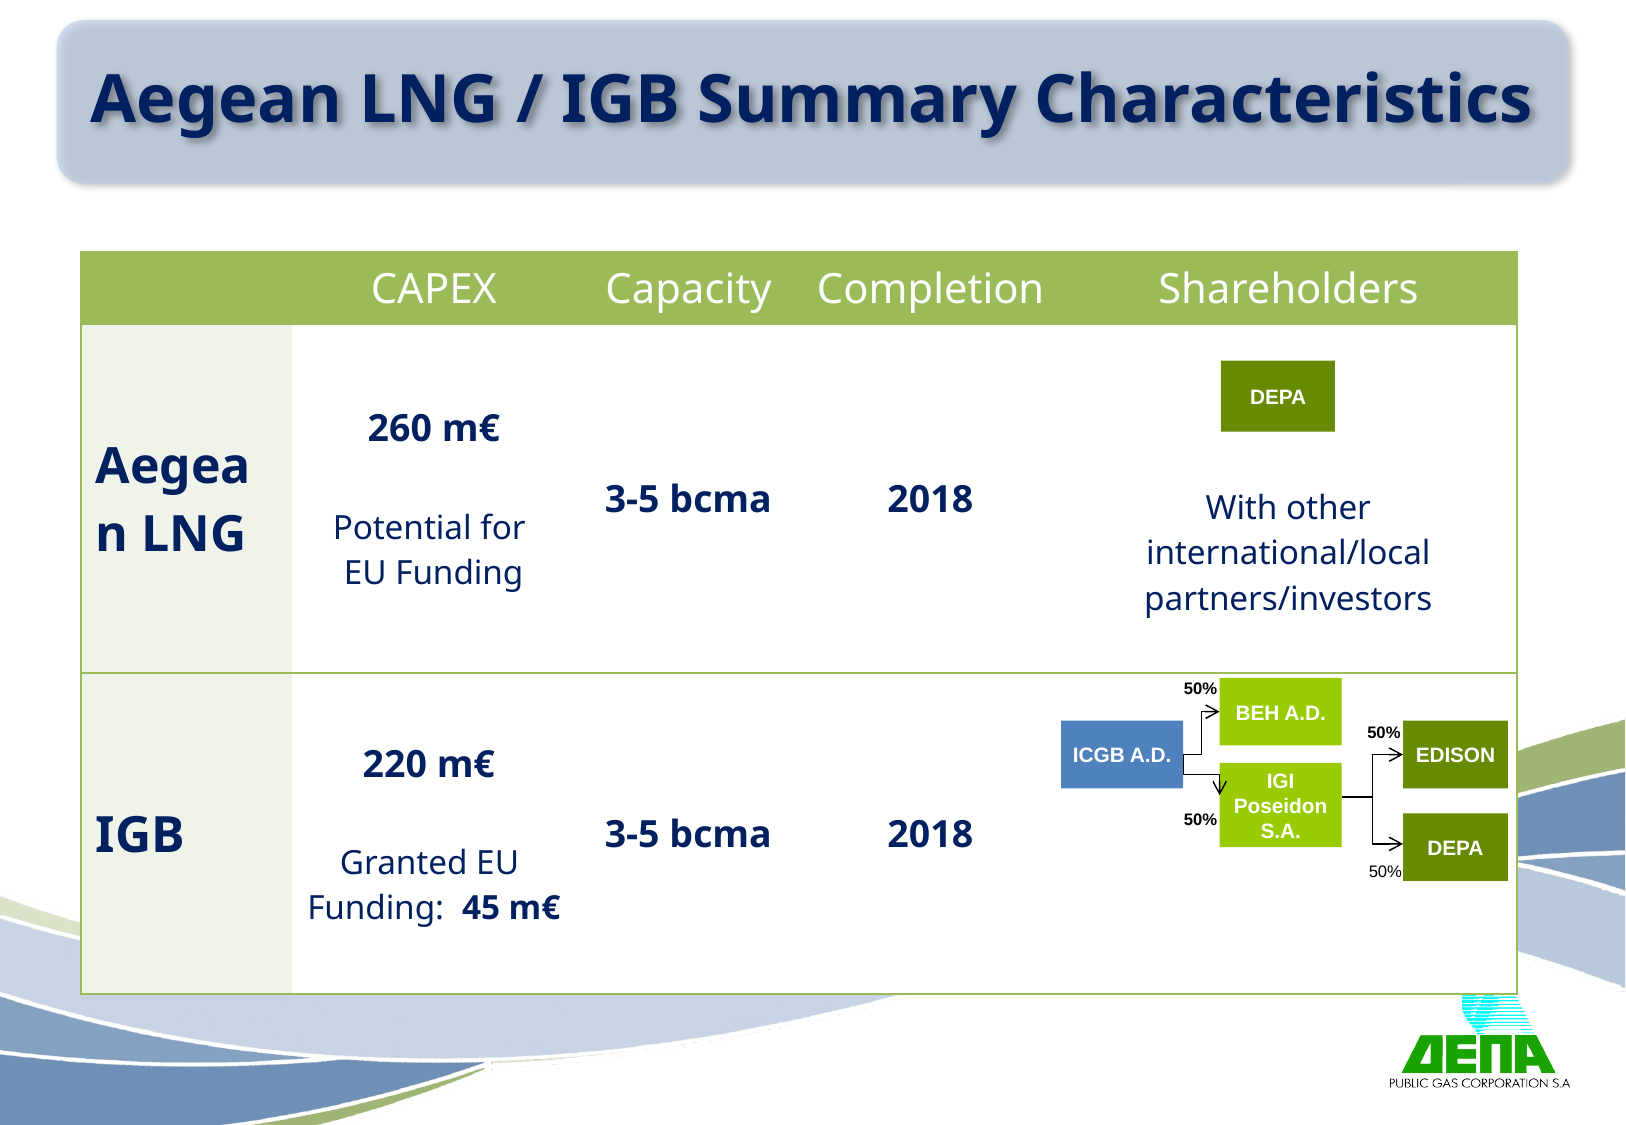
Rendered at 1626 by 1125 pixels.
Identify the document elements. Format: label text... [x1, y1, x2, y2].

table_header CAPEX [292, 252, 576, 323]
table_header Capacity [576, 252, 801, 323]
title Aegean LNG / IGB Summary Characteristics [74, 2, 1551, 190]
table_cell IGB [82, 674, 292, 993]
table_cell 2018 [801, 325, 1060, 672]
table_cell 2018 [801, 674, 1060, 993]
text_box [1060, 677, 1509, 882]
table_cell [1060, 674, 1516, 993]
table_cell Aegean LNG [82, 325, 292, 672]
picture [1358, 929, 1600, 1125]
table_cell 260 m€ Potential for EU Funding [292, 325, 576, 672]
table_header [82, 252, 292, 323]
table_header Completion [801, 252, 1060, 323]
table_cell With other international/local partners/investors [1060, 325, 1516, 672]
table_header Shareholders [1060, 252, 1516, 323]
text_box DEPA [1220, 360, 1335, 432]
table_cell 3-5 bcma [576, 325, 801, 672]
table_cell 3-5 bcma [576, 674, 801, 993]
table_cell 220 m€ Granted EU Funding: 45 m€ [292, 674, 576, 993]
